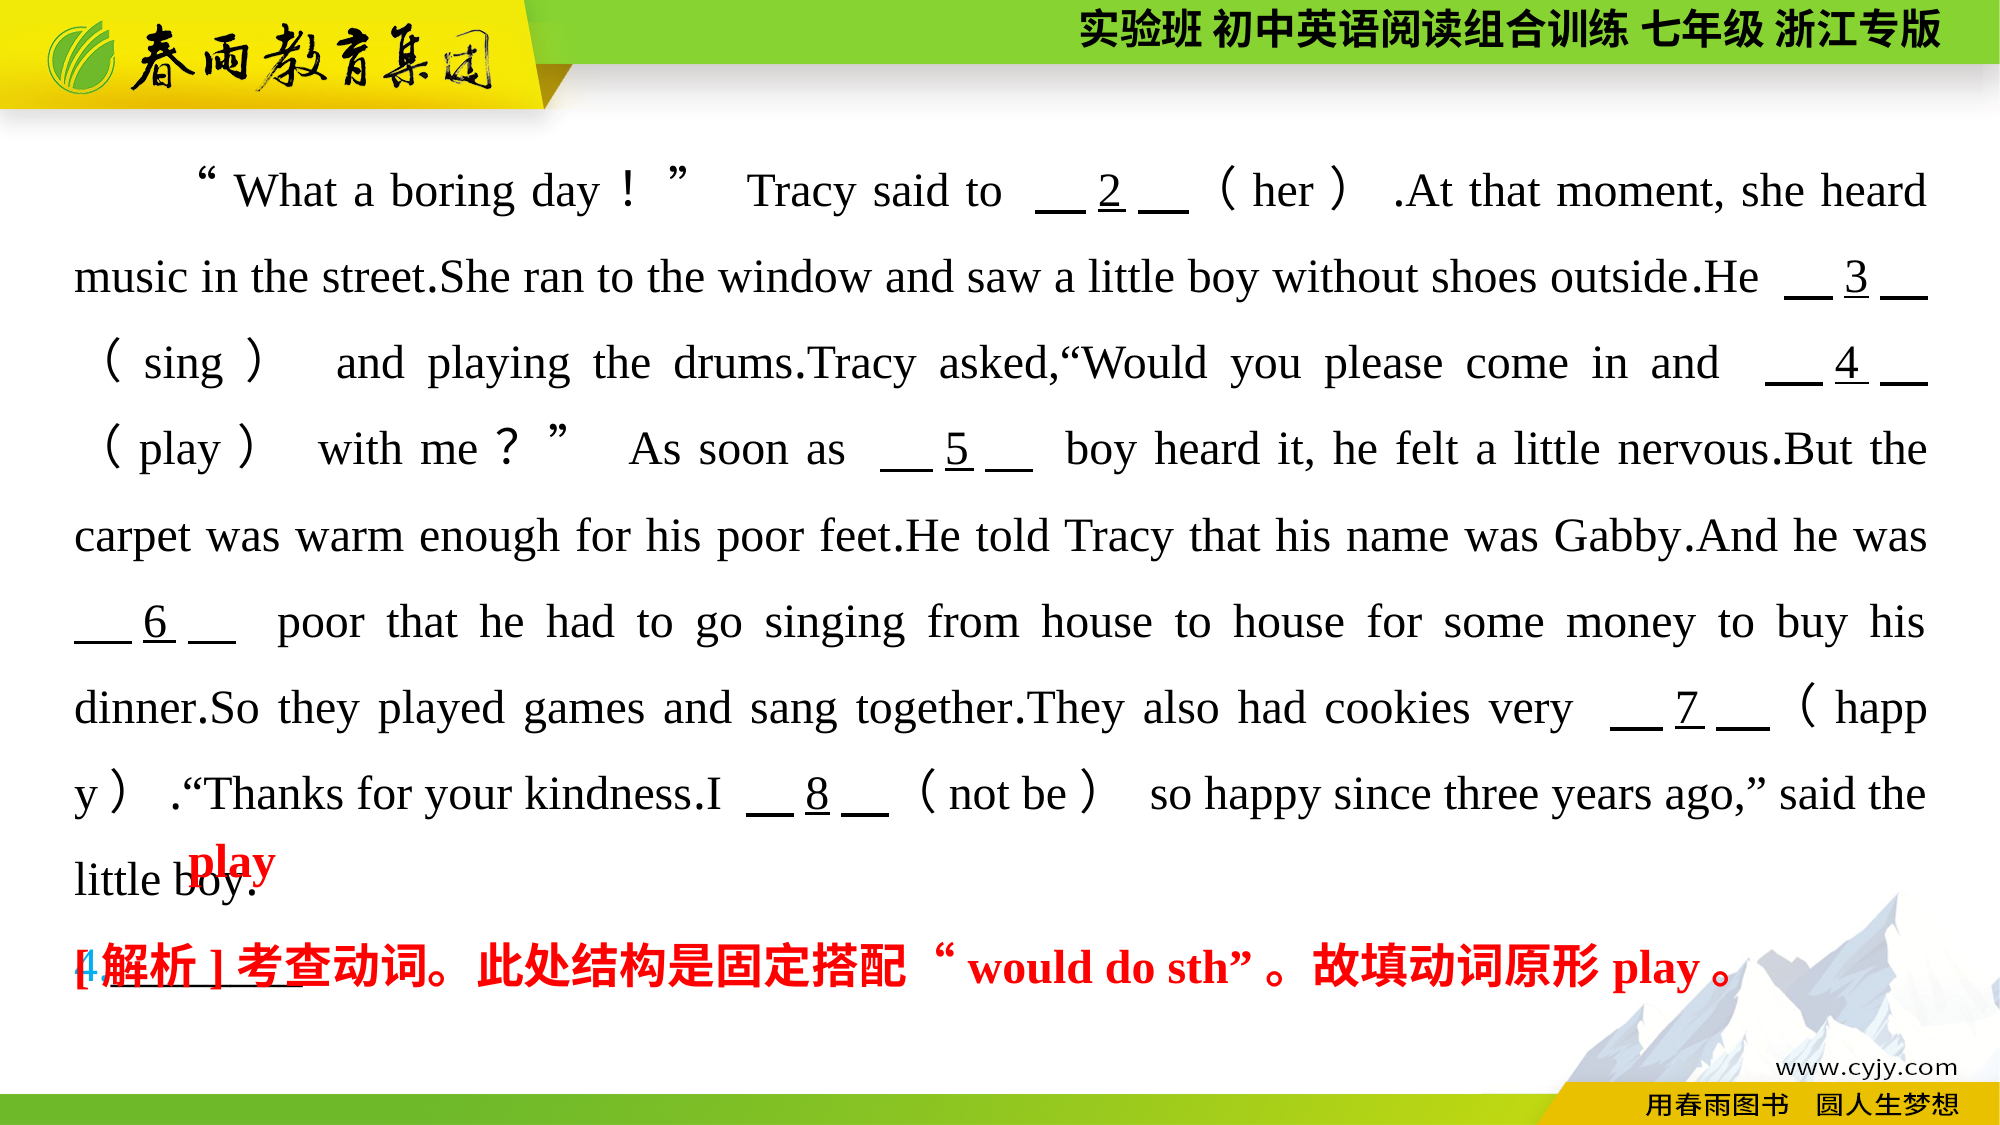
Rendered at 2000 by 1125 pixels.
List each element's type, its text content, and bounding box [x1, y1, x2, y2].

picture [0, 0, 2000, 1125]
list “What a boring day！” Tracy said to 2 （her）.At that moment, she heard music in the street.She ran to the window and saw a little boy without shoes outside.He 3 （sing） and playing the drums.Tracy asked,“Would you please come in and 4 （play） with me？” As soon as 5 boy heard it, he felt a little nervous.But the carpet was warm enough for his poor feet.He told Tracy that his name was Gabby.And he was 6 poor that he had to go singing from house to house for some money to buy his dinner.So they played games and sang together.They also had cookies very 7 （happy）.“Thanks for your kindness.I 8 （not be） so happy since three years ago,” said the little boy. 4.________ [59, 122, 1944, 911]
text_box play [173, 822, 292, 895]
text_box [解析]考查动词。此处结构是固定搭配“would do sth”。故填动词原形play。 [59, 900, 1827, 1001]
